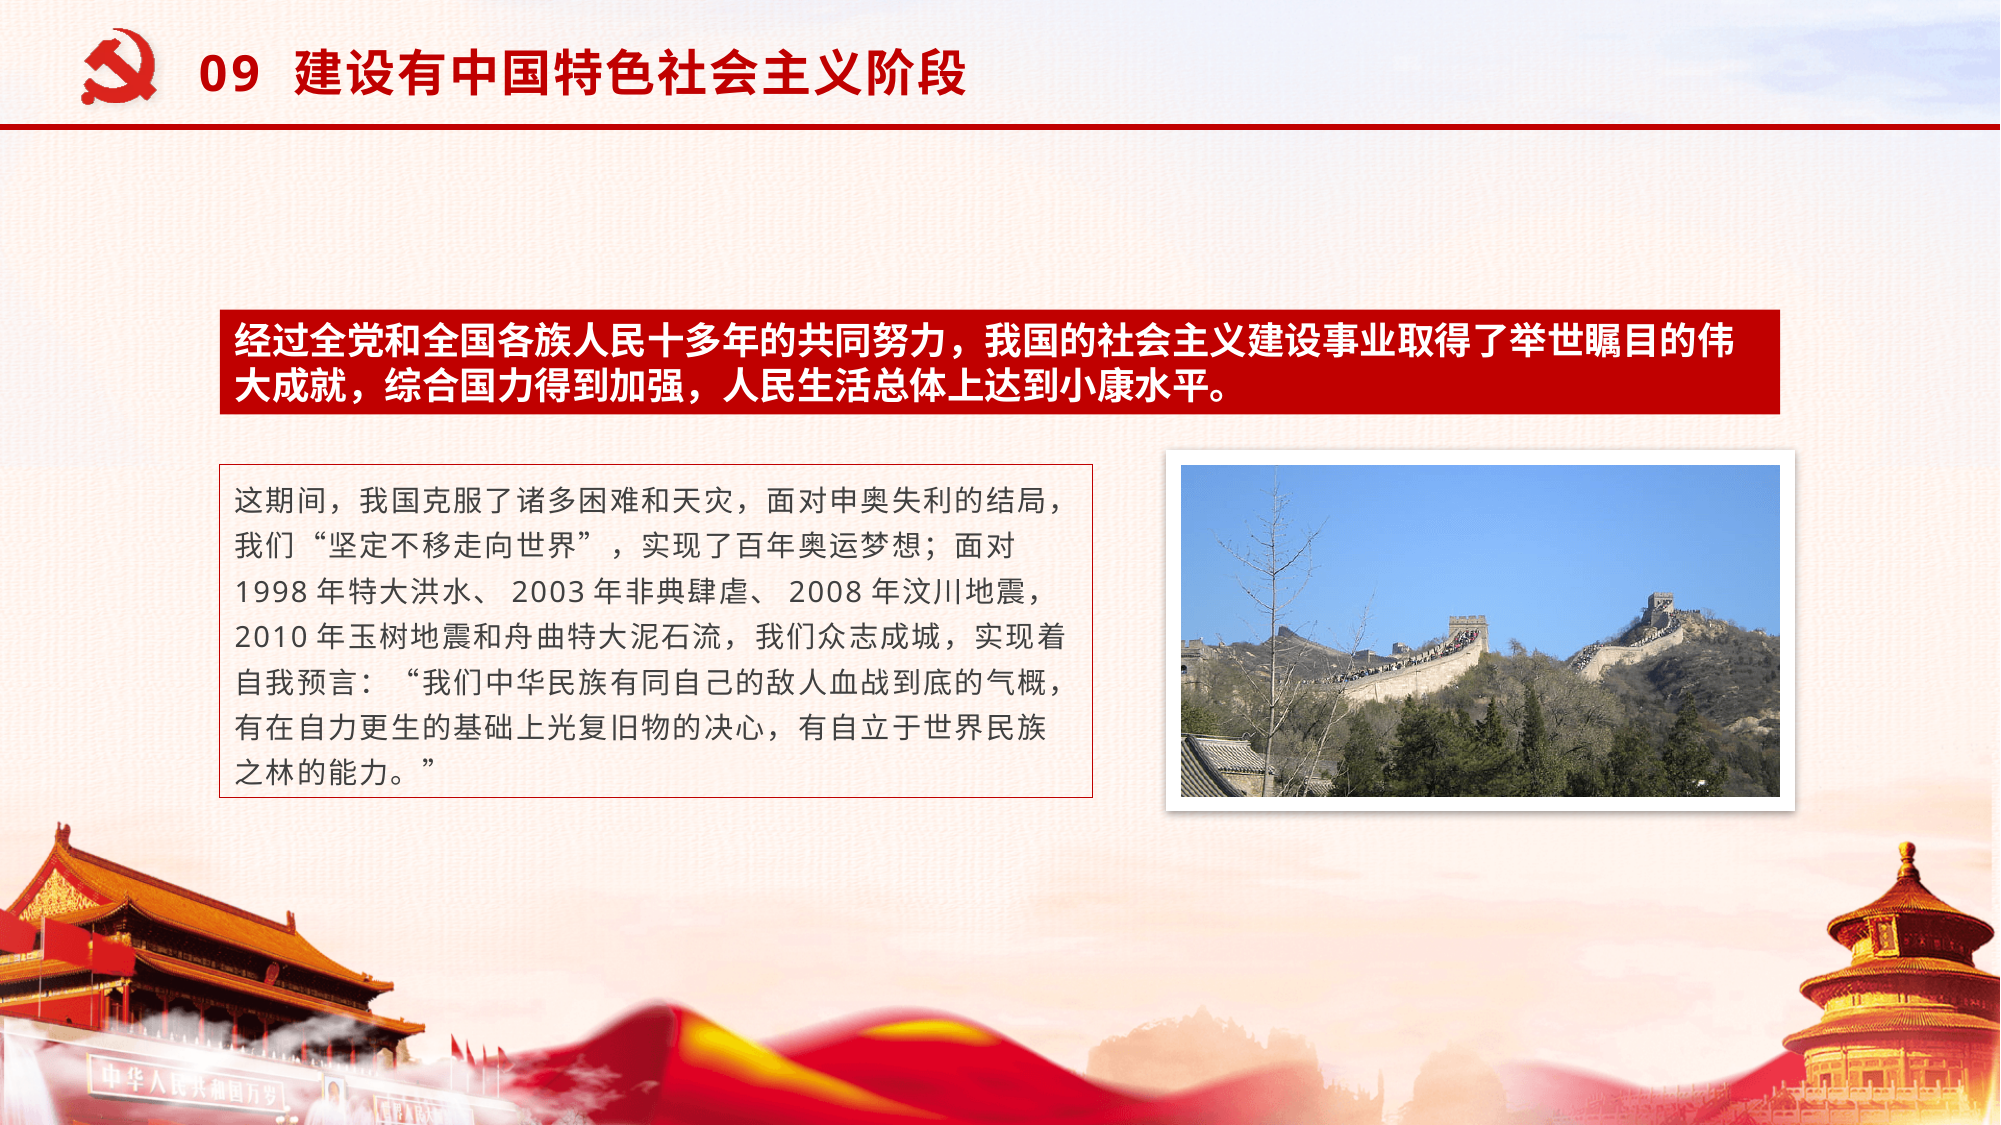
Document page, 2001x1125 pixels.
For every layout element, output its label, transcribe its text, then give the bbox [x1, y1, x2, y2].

picture [0, 0, 2000, 124]
picture [0, 130, 2000, 1125]
text_box 这期间，我国克服了诸多困难和天灾，面对申奥失利的结局，我们“坚定不移走向世界”，实现了百年奥运梦想；面对1998年特大洪水、2003年非典肆虐、2008年汶川地震，2010年玉树地震和舟曲特大泥石流，我们众志成城，实现着自我预言：“我们中华民族有同自己的敌人血战到底的气概，有在自力更生的基础上光复旧物的决心，有自立于世界民族之林的能力。” [219, 464, 1093, 798]
text_box 经过全党和全国各族人民十多年的共同努力，我国的社会主义建设事业取得了举世瞩目的伟大成就，综合国力得到加强，人民生活总体上达到小康水平。 [219, 309, 1781, 415]
text_box 09 建设有中国特色社会主义阶段 [184, 34, 997, 109]
